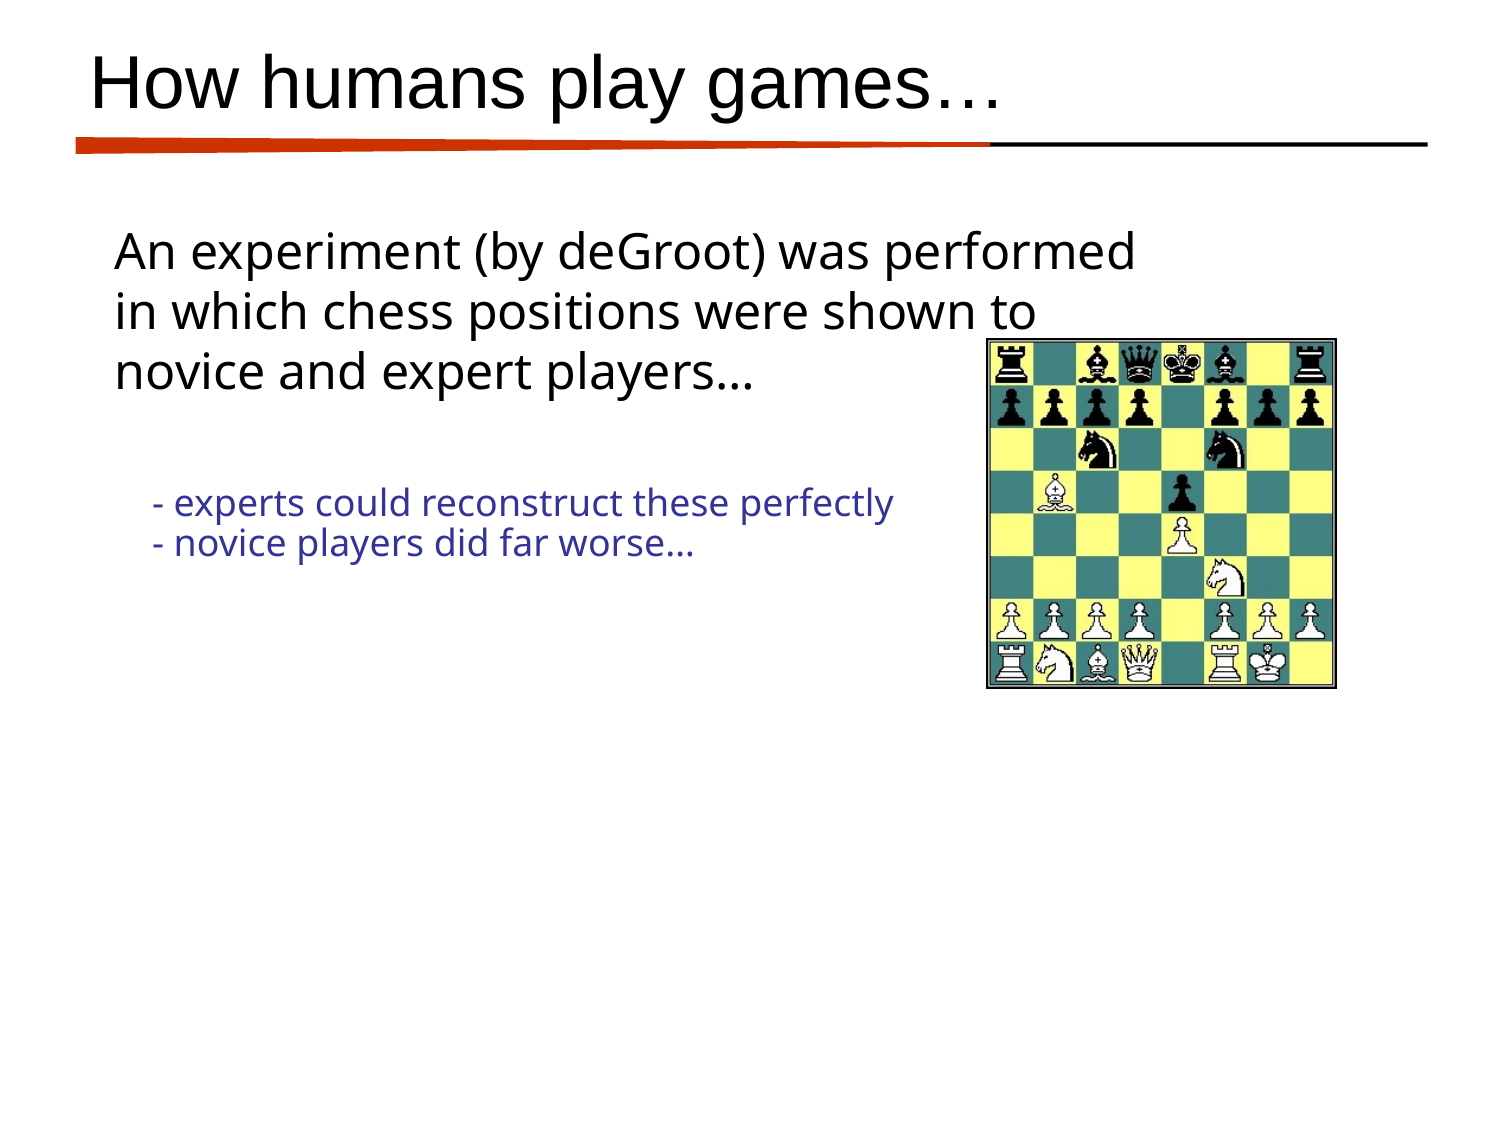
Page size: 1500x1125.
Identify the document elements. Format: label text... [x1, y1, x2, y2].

text_box - experts could reconstruct these perfectly - novice players did far worse… [127, 487, 981, 569]
text_box An experiment (by deGroot) was performed in which chess positions were shown to novice and expert players… [99, 212, 1200, 408]
text_box How humans play games… [74, 24, 1425, 133]
picture [986, 338, 1338, 689]
